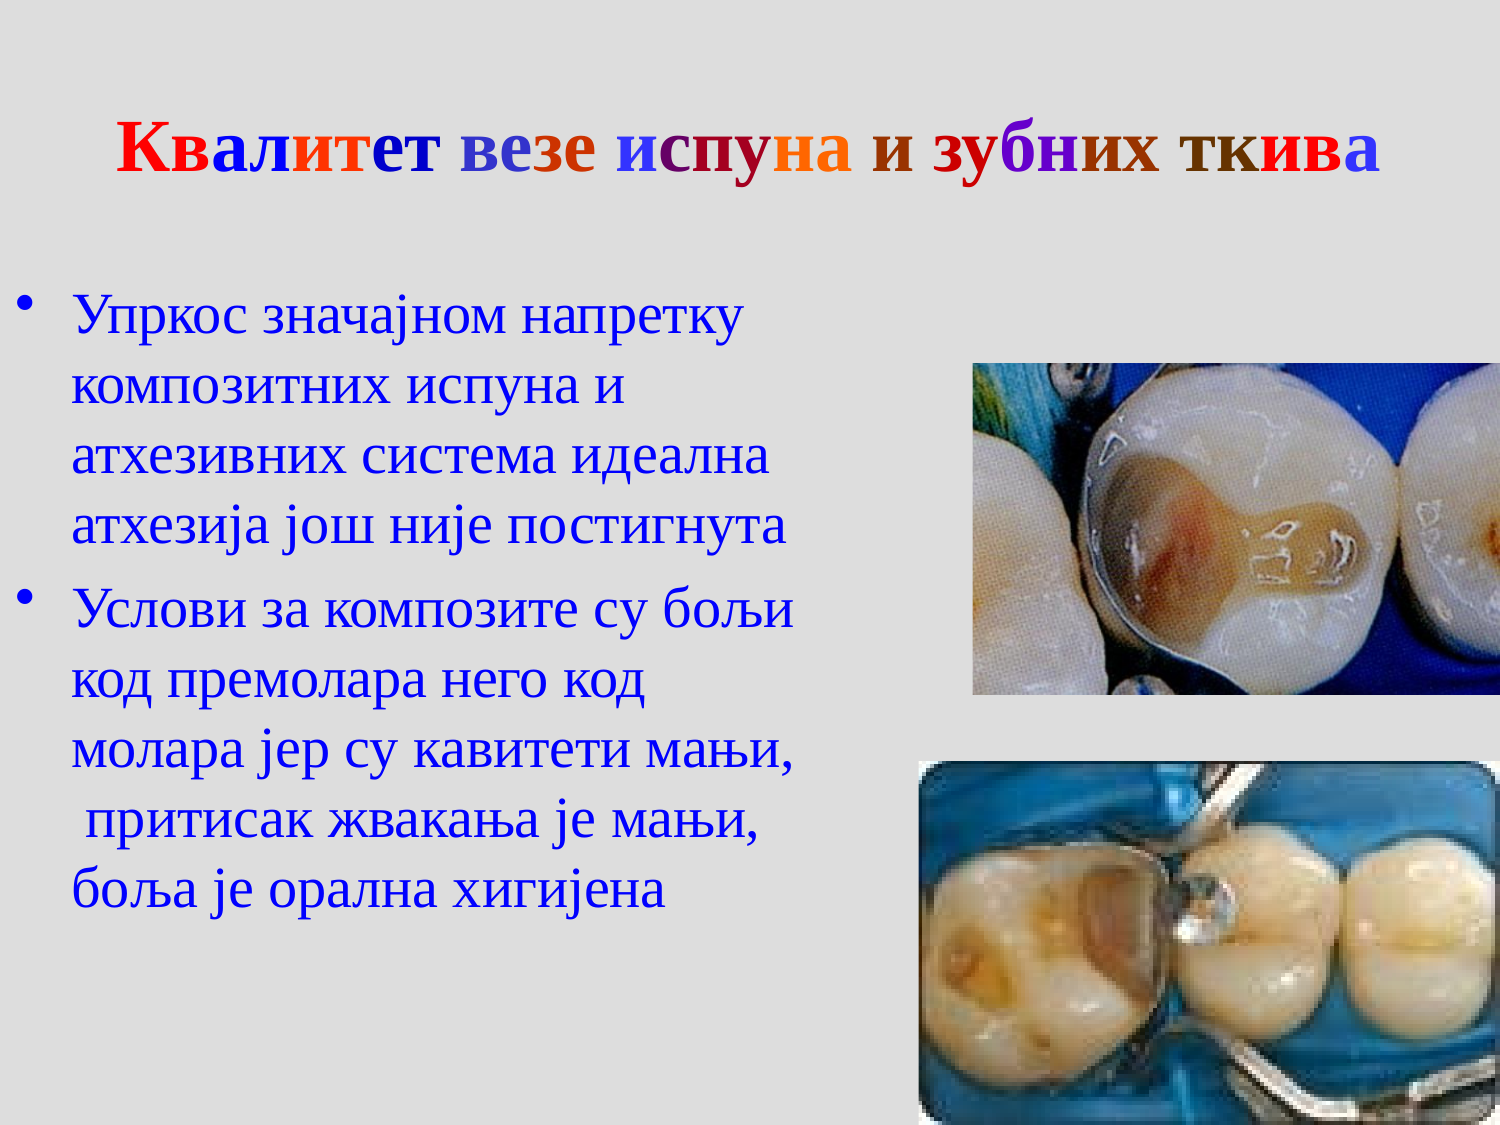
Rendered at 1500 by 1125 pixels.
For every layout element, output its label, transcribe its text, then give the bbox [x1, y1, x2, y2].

text_box [972, 363, 1500, 695]
text_box Упркос значајном напретку композитних испуна и атхезивних система идеална атхезија још није постигнута Услови за композите су бољи код премолара него код молара јер су кавитети мањи, притисак жвакања је мањи, боља је орална хигијена [12, 273, 813, 919]
text_box [918, 761, 1500, 1125]
title Квалитет везе испуна и зубних ткива [113, 94, 1386, 285]
